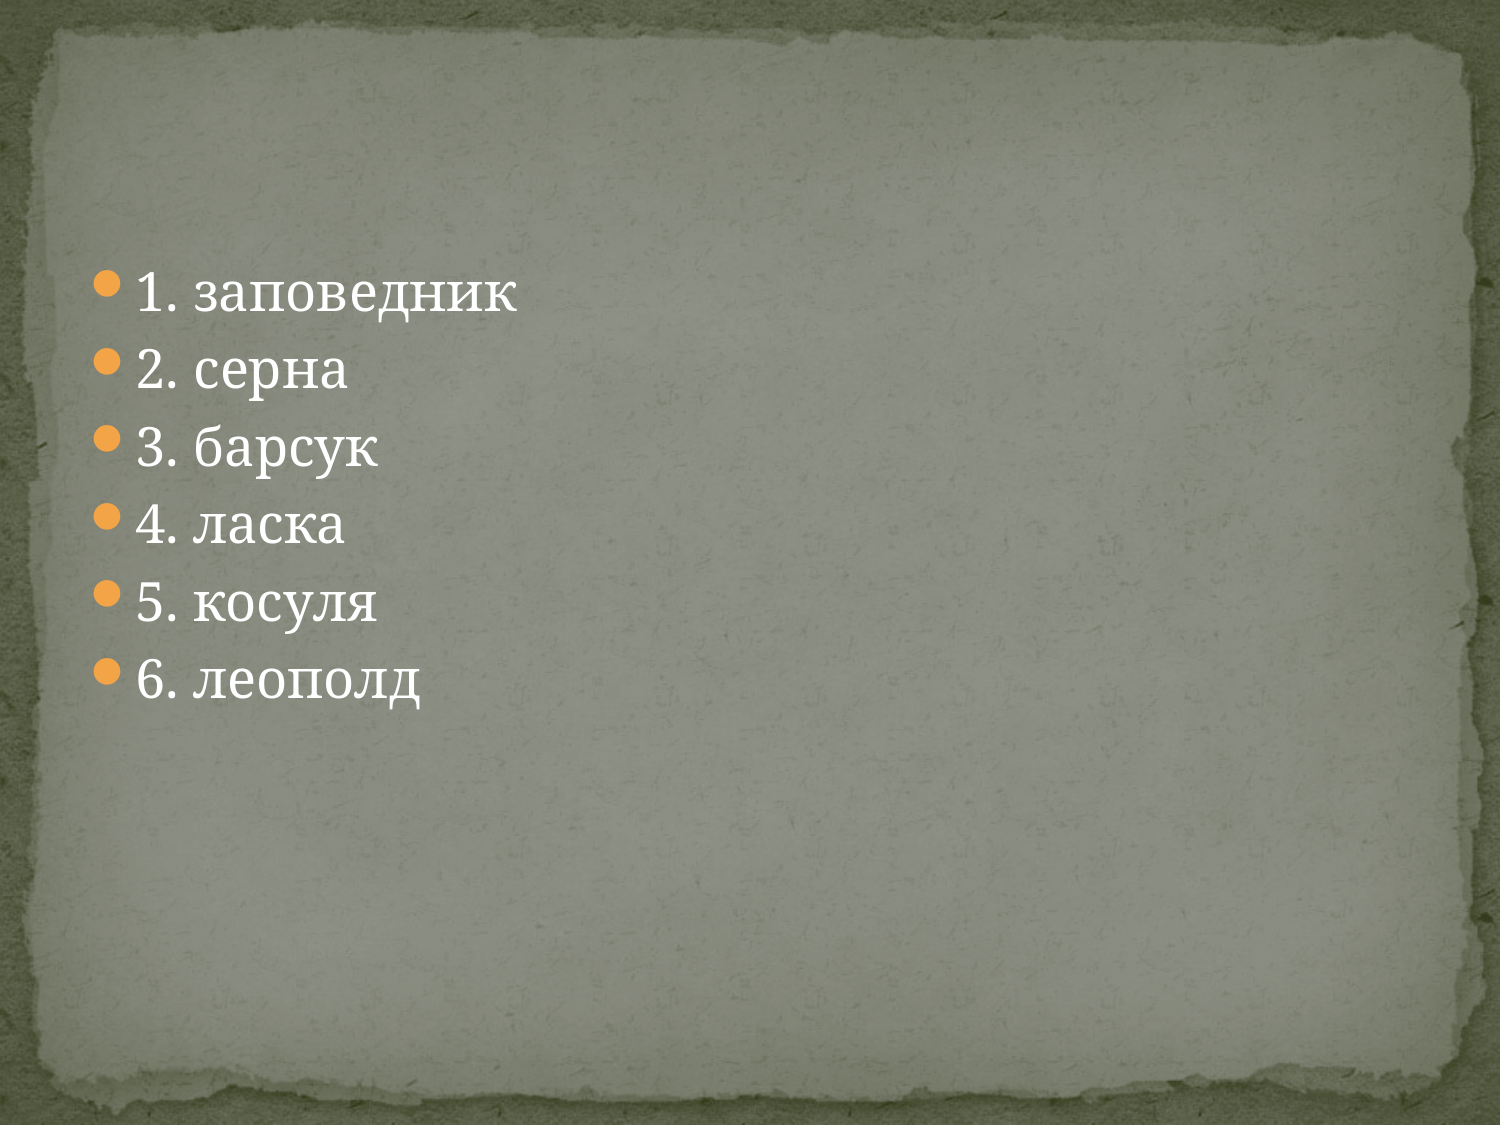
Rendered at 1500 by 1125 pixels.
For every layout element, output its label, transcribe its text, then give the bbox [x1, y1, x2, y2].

list 1. заповедник 2. серна 3. барсук 4. ласка 5. косуля 6. леополд [75, 249, 1425, 1000]
